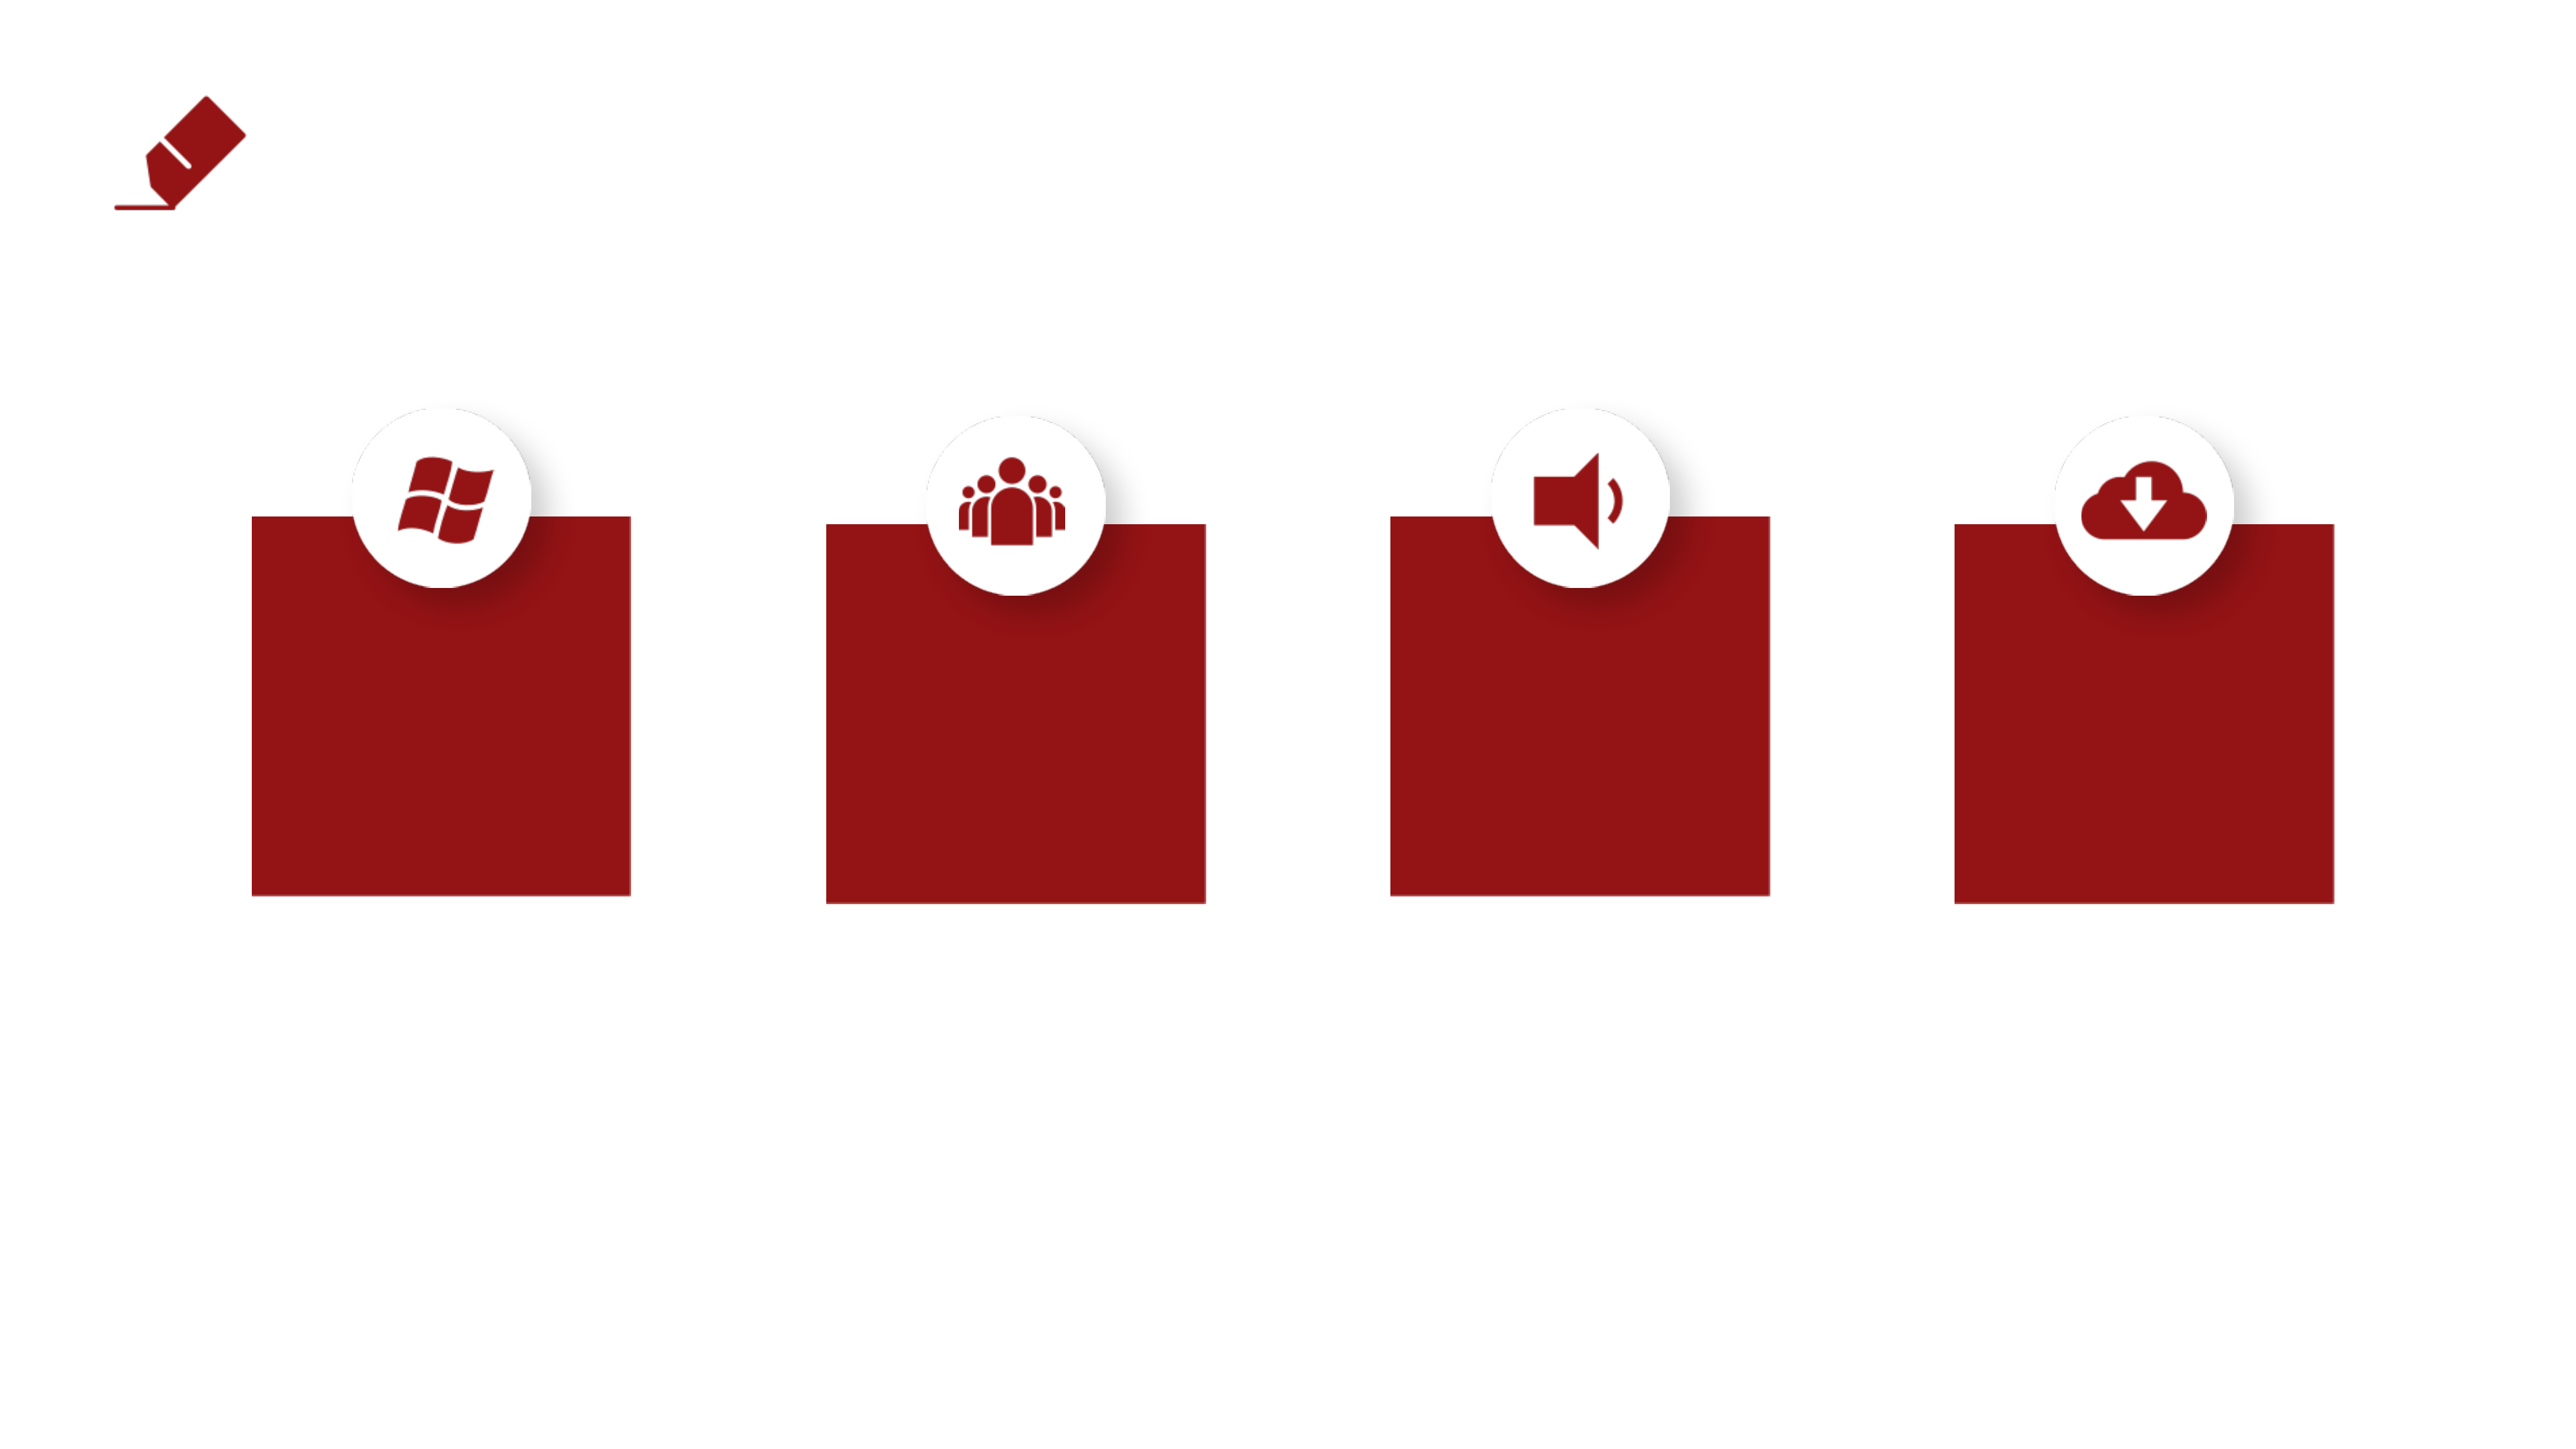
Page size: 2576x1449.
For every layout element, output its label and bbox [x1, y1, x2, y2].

picture [826, 416, 1206, 904]
picture [1390, 408, 1770, 896]
picture [95, 69, 256, 230]
picture [1954, 416, 2334, 904]
picture [251, 408, 632, 896]
